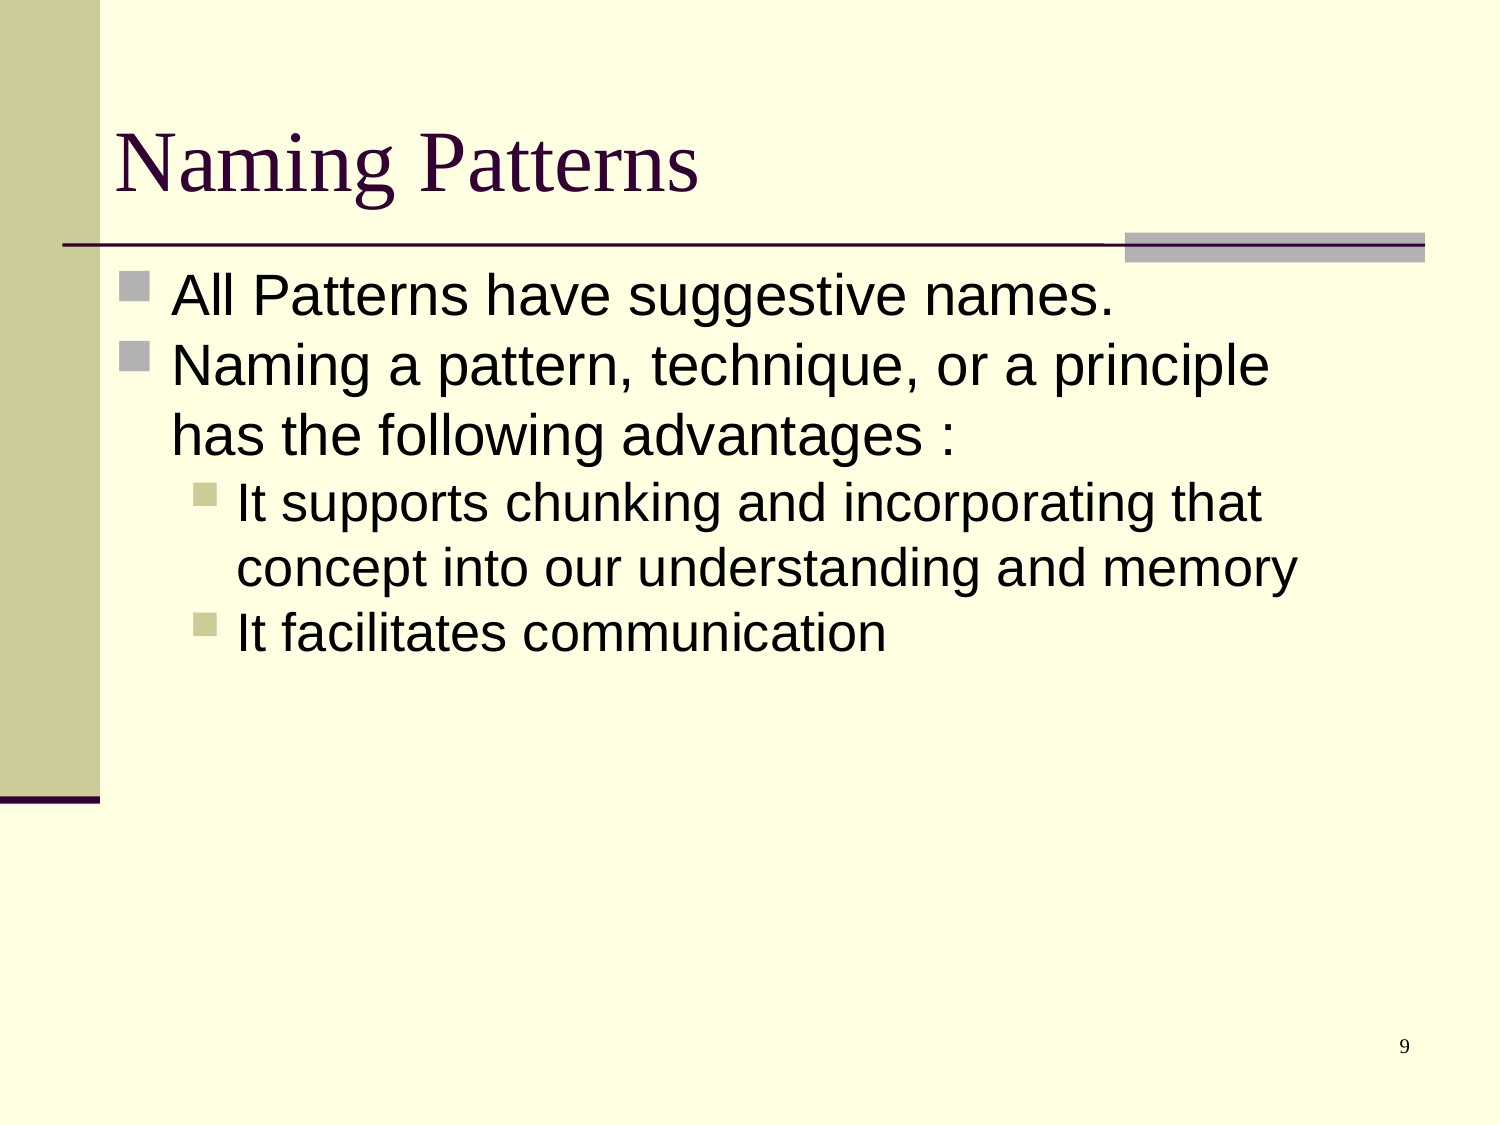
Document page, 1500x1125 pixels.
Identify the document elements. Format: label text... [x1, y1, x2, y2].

title Naming Patterns [99, 62, 1376, 251]
list All Patterns have suggestive names. Naming a pattern, technique, or a principle has the following advantages : It supports chunking and incorporating that concept into our understanding and memory It facilitates communication [99, 251, 1376, 994]
slide_number 9 [1112, 1024, 1426, 1101]
